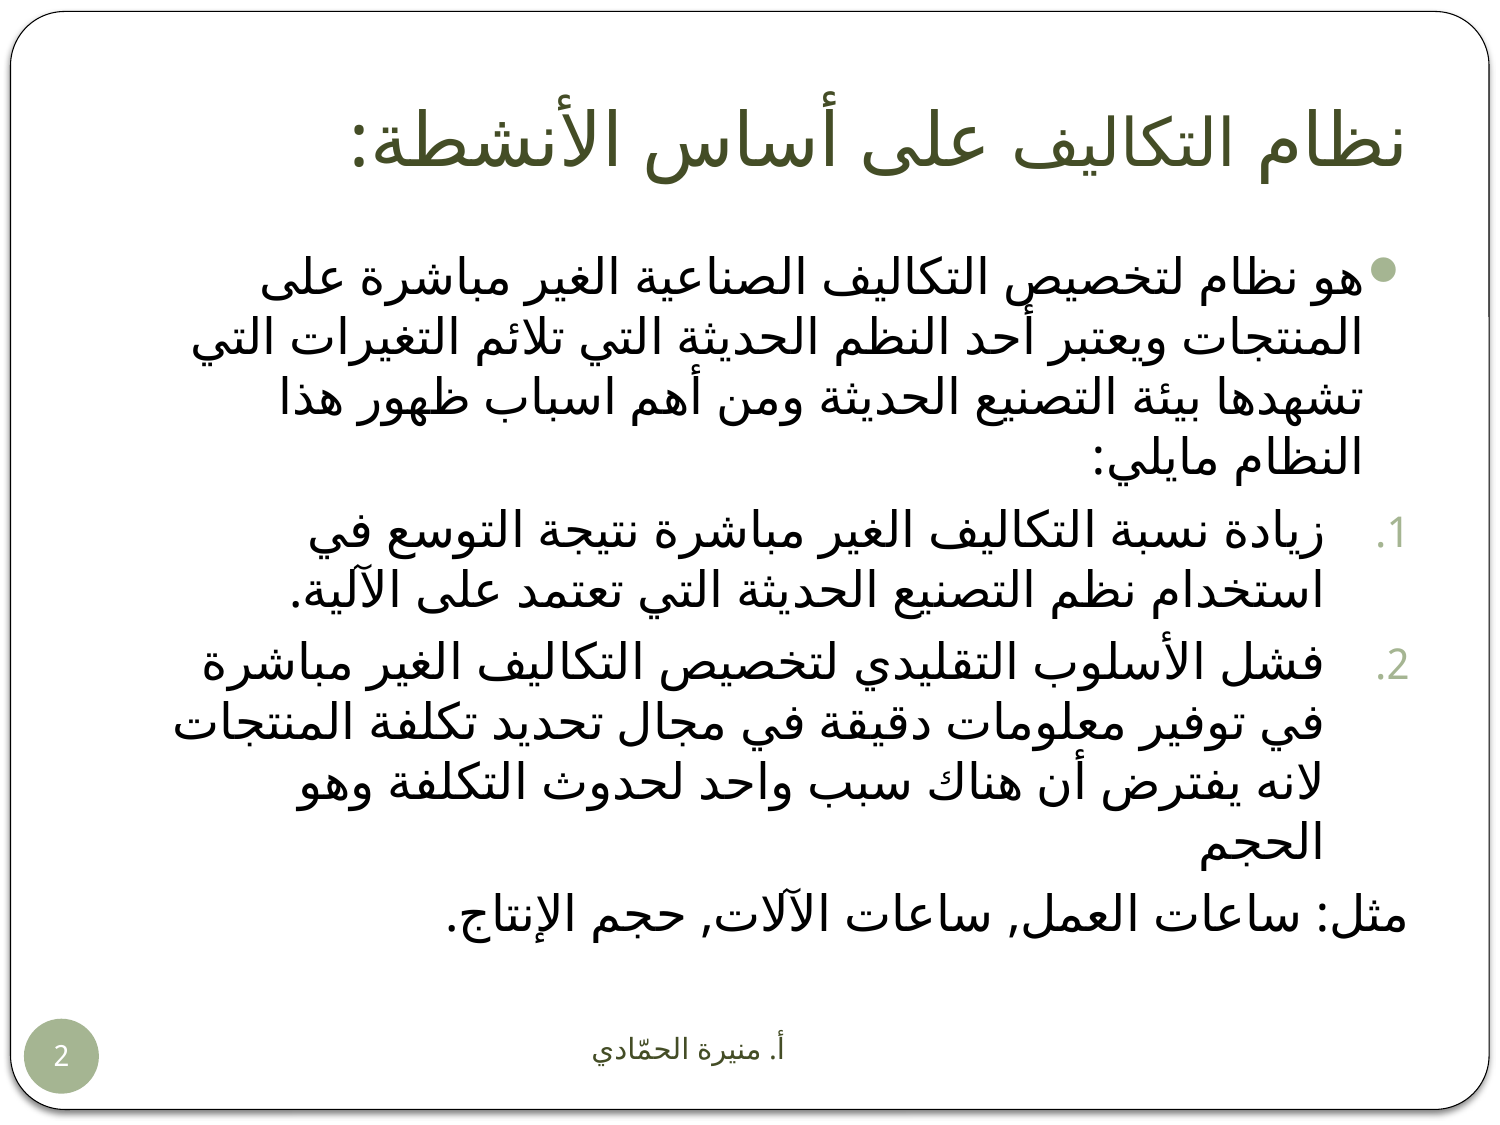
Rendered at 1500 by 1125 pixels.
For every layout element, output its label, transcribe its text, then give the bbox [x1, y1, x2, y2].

title نظام التكاليف على أساس الأنشطة: [147, 80, 1423, 197]
footer أ. منيرة الحمّادي [150, 1012, 800, 1088]
slide_number 2 [23, 1018, 99, 1094]
list هو نظام لتخصيص التكاليف الصناعية الغير مباشرة على المنتجات ويعتبر أحد النظم الحديثة التي تلائم التغيرات التي تشهدها بيئة التصنيع الحديثة ومن أهم اسباب ظهور هذا النظام مايلي: زيادة نسبة التكاليف الغير مباشرة نتيجة التوسع في استخدام نظم التصنيع الحديثة التي تعتمد على الآلية. فشل الأسلوب التقليدي لتخصيص التكاليف الغير مباشرة في توفير معلومات دقيقة في مجال تحديد تكلفة المنتجات لانه يفترض أن هناك سبب واحد لحدوث التكلفة وهو الحجم مثل: ساعات العمل, ساعات الآلات, حجم الإنتاج. [150, 237, 1425, 988]
